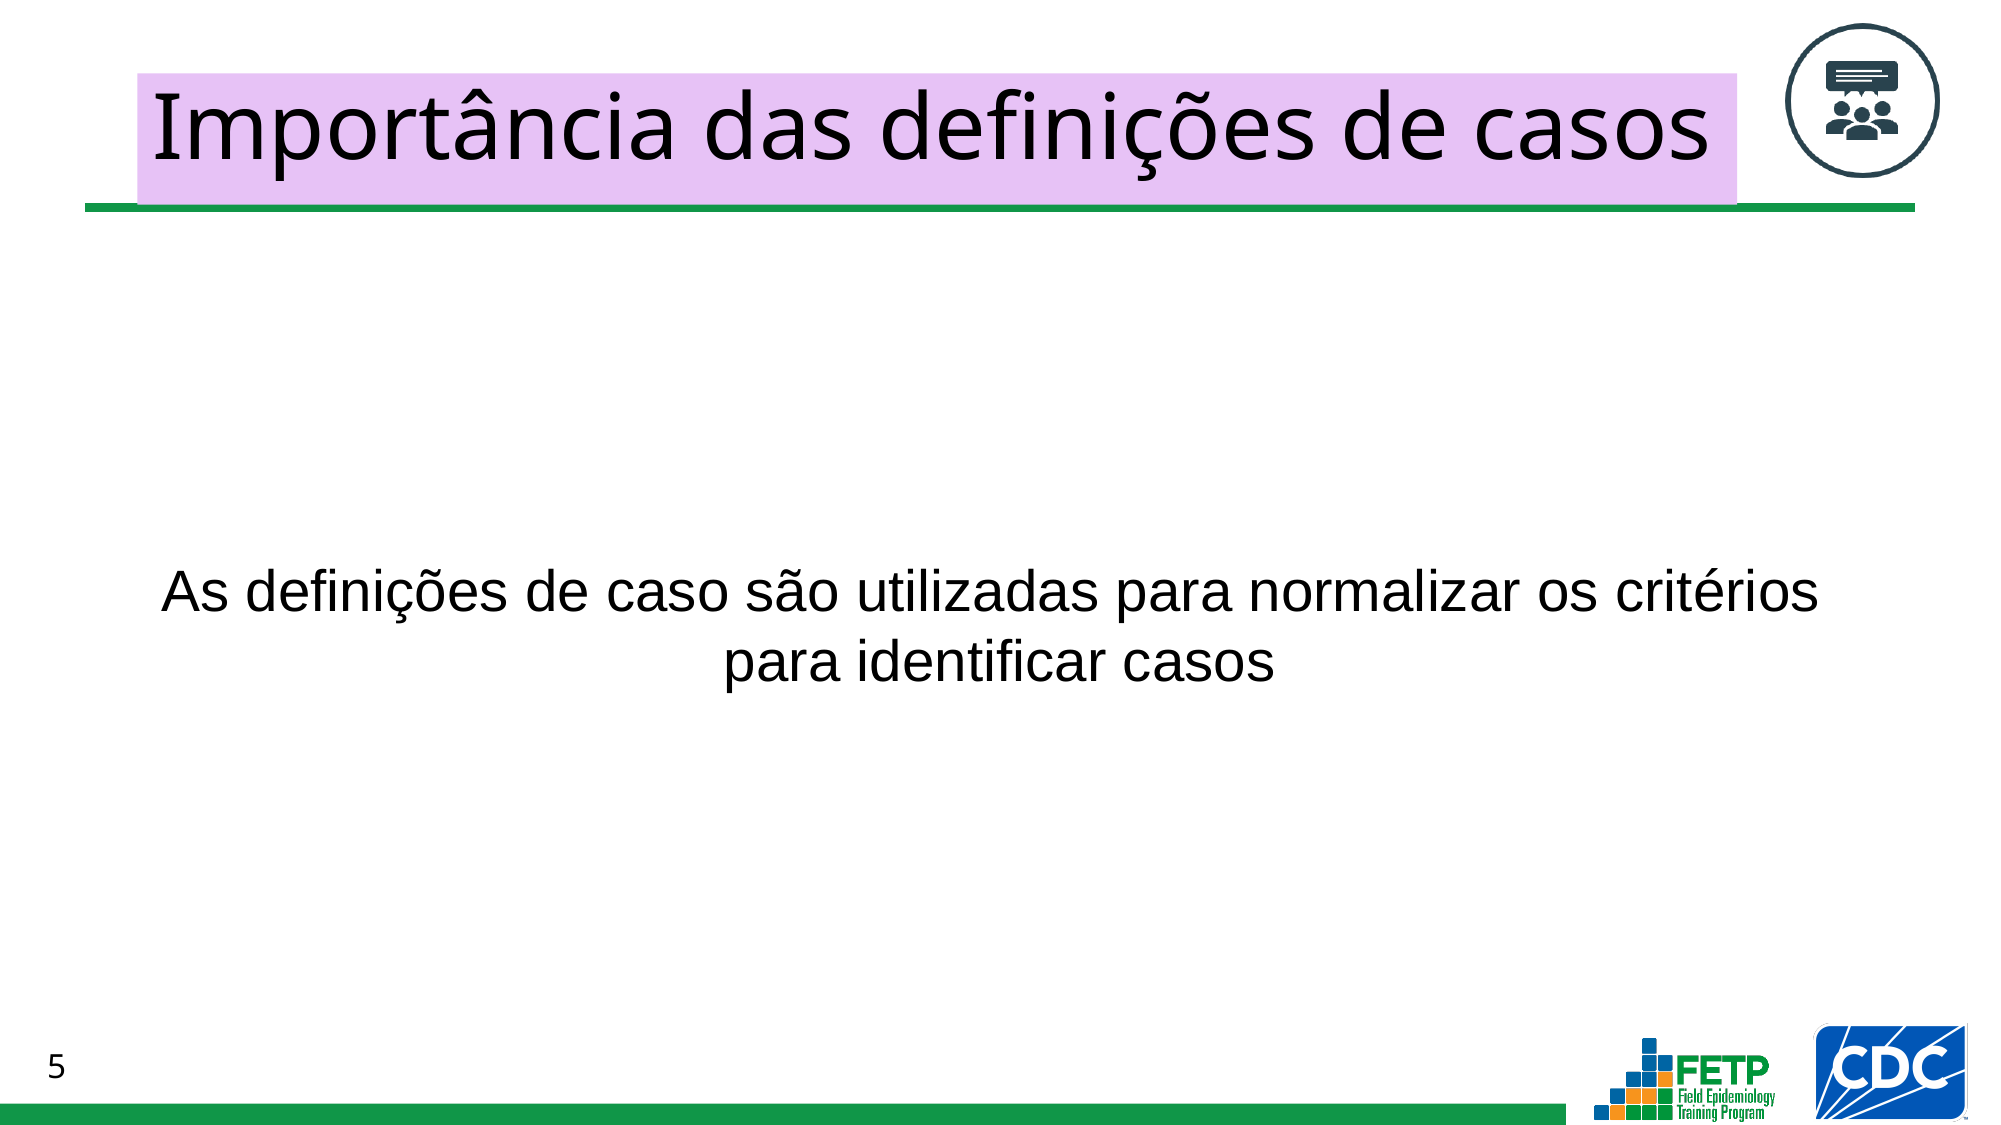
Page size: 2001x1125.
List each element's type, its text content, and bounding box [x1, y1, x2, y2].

picture [1813, 1023, 1968, 1122]
picture [1594, 1038, 1775, 1122]
title Importância das definições de casos [137, 73, 1738, 205]
picture [1785, 23, 1940, 178]
list As definições de caso são utilizadas para normalizar os critérios para identificar casos [137, 242, 1863, 1004]
